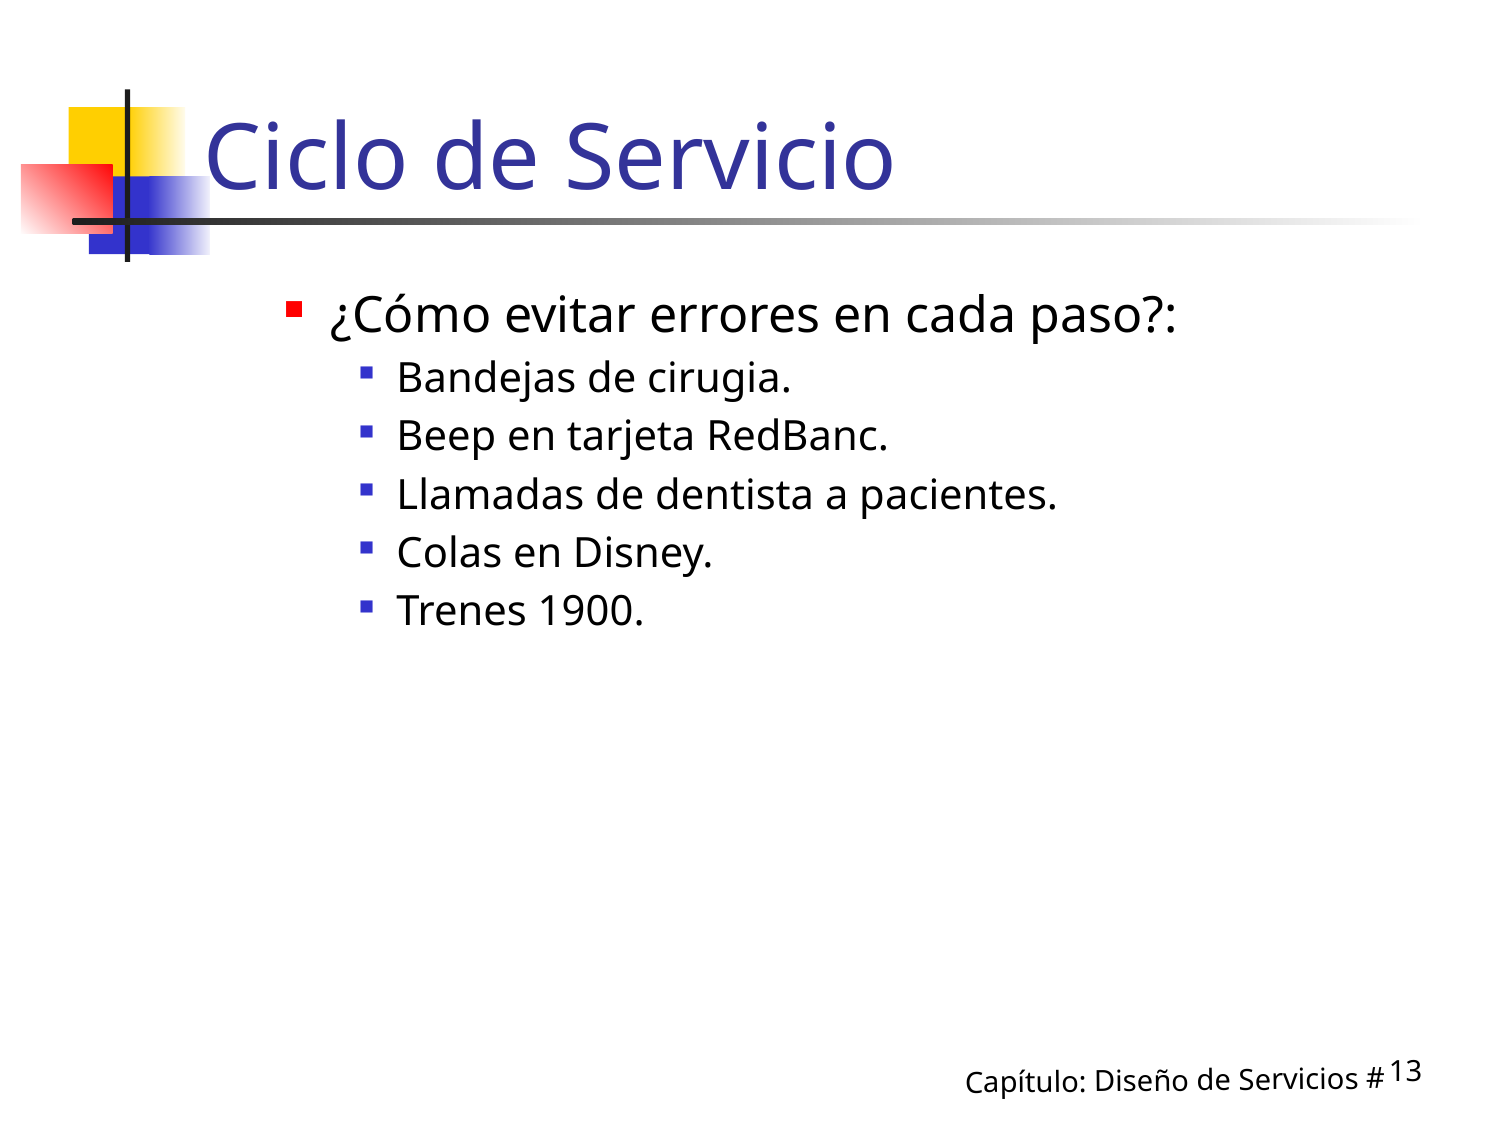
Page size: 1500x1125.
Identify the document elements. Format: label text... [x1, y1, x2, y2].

slide_number 13 [1124, 1024, 1438, 1101]
title Ciclo de Servicio [188, 27, 1468, 216]
footer Capítulo: Diseño de Servicios # [936, 1028, 1414, 1108]
list ¿Cómo evitar errores en cada paso?: Bandejas de cirugia. Beep en tarjeta RedBanc. Llamadas de dentista a pacientes. Colas en Disney. Trenes 1900. [193, 274, 1470, 1007]
